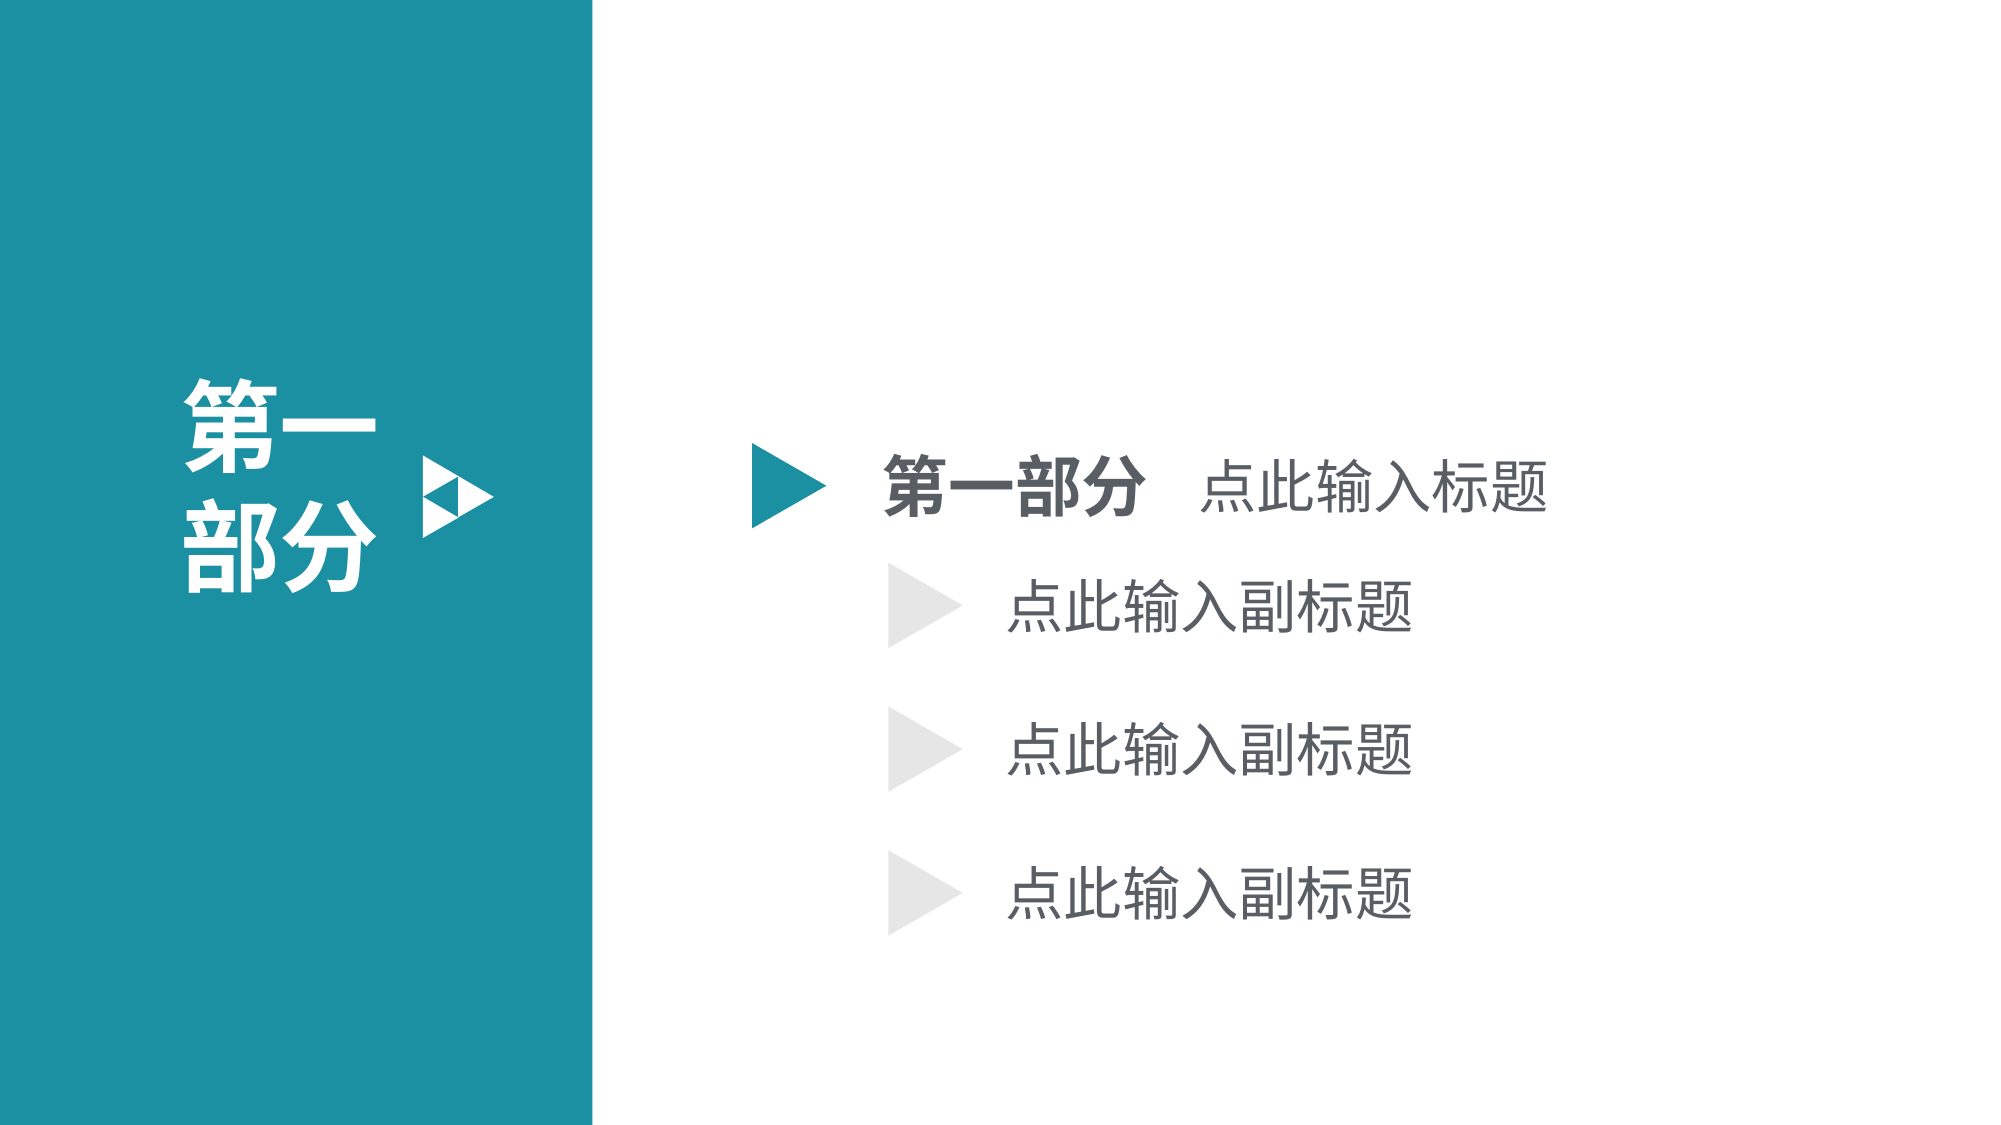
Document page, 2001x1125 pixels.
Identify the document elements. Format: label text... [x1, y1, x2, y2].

text_box 第一部分 [165, 356, 427, 612]
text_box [752, 437, 1784, 534]
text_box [888, 706, 1591, 793]
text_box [411, 453, 488, 531]
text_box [888, 849, 1591, 936]
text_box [888, 562, 1591, 649]
text_box [0, 0, 593, 1125]
